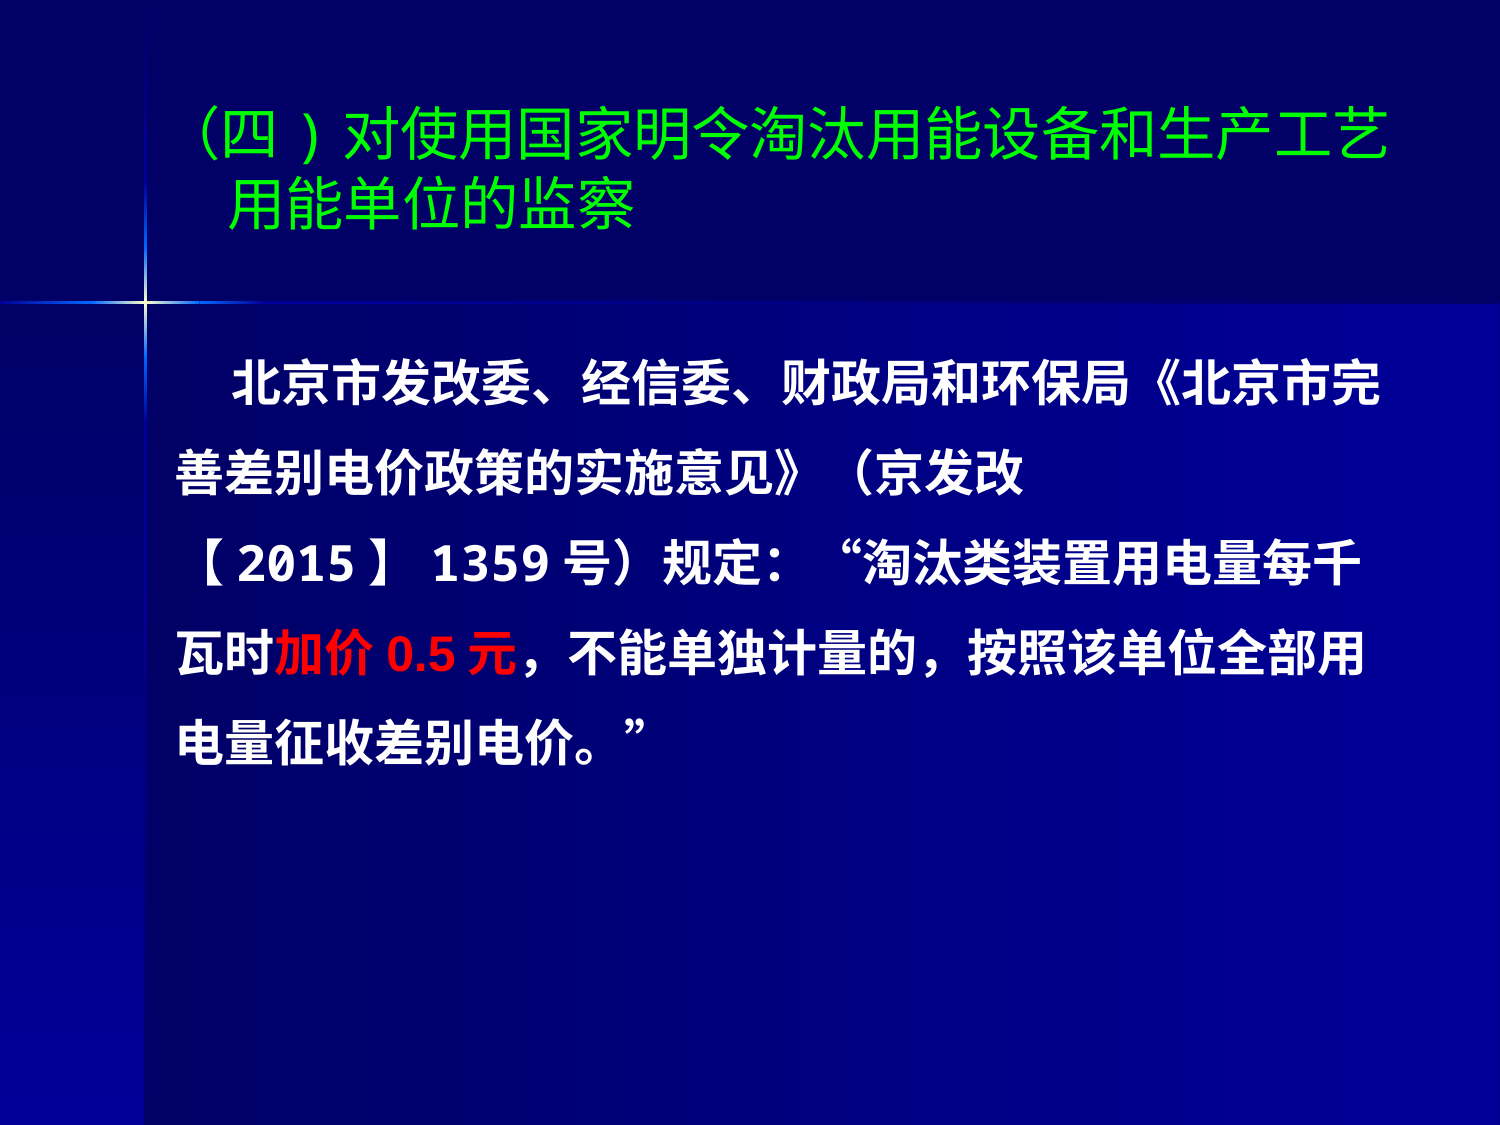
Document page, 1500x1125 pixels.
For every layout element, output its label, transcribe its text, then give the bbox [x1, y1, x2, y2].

title （四)对使用国家明令淘汰用能设备和生产工艺 用能单位的监察 [147, 49, 1413, 286]
list 北京市发改委、经信委、财政局和环保局《北京市完善差别电价政策的实施意见》（京发改【2015】1359号）规定：“淘汰类装置用电量每千瓦时加价0.5元，不能单独计量的，按照该单位全部用电量征收差别电价。” [159, 314, 1413, 1036]
